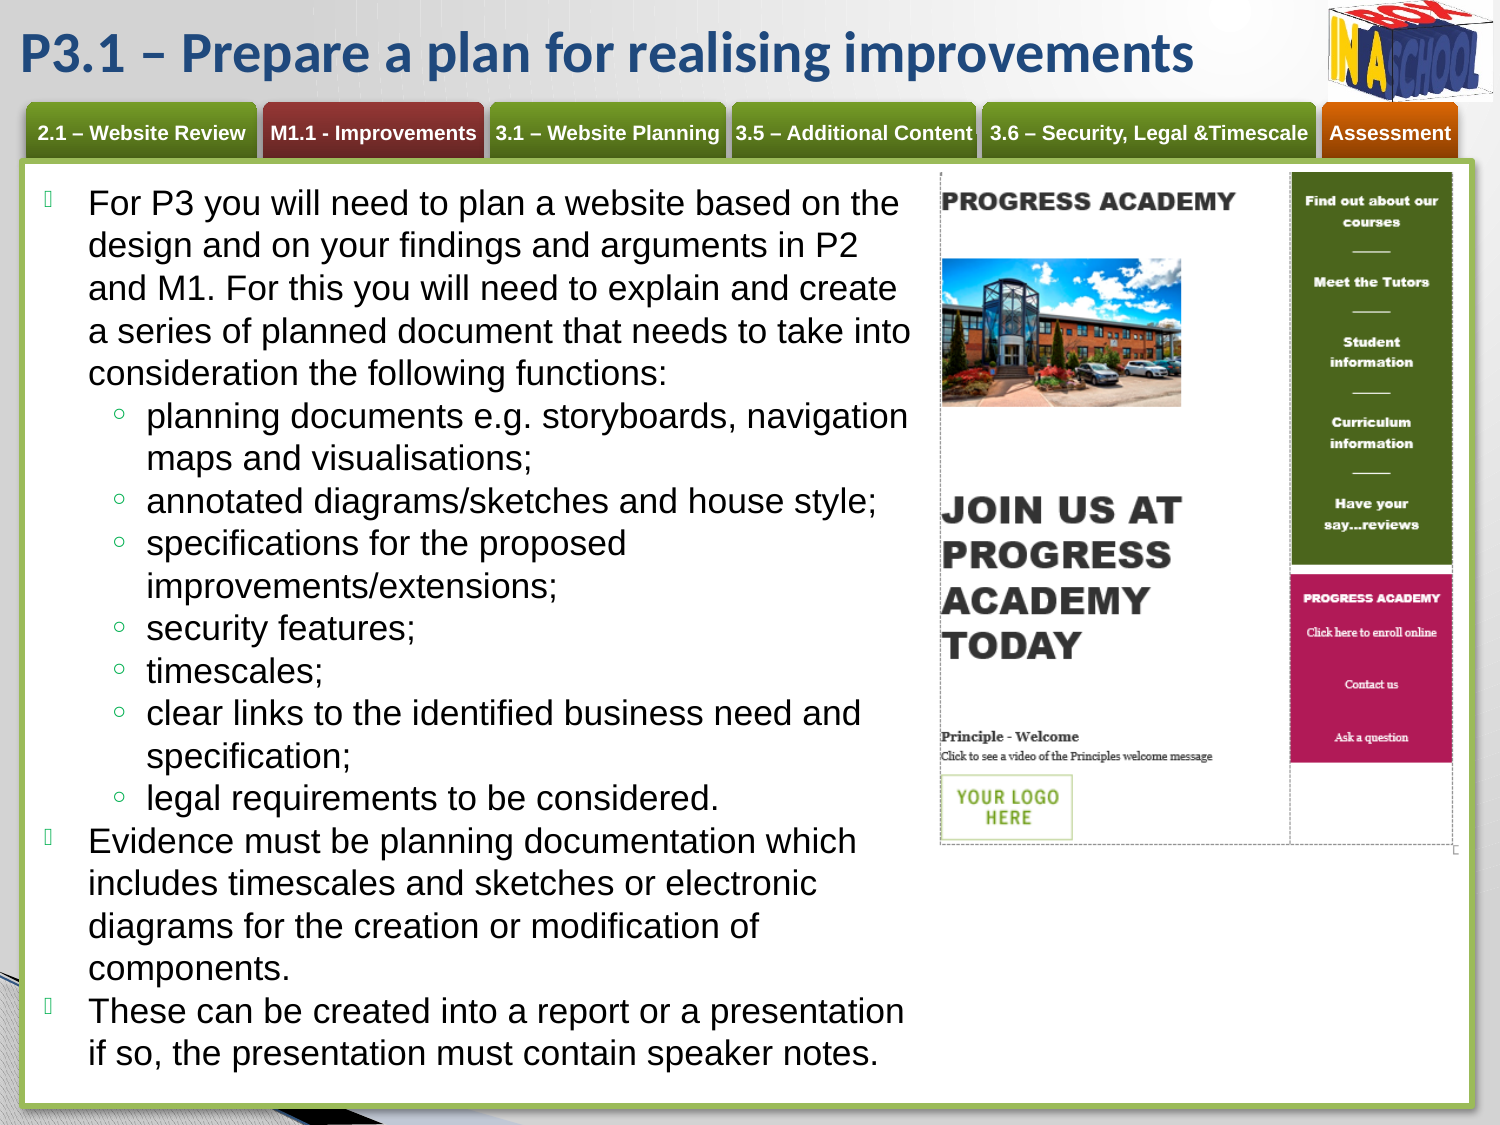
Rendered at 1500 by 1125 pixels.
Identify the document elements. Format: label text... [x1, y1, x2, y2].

picture [281, 1114, 303, 1125]
picture [1328, 0, 1494, 102]
title P3.1 – Prepare a plan for realising improvements [5, 7, 1306, 90]
picture [926, 172, 1459, 857]
list For P3 you will need to plan a website based on the design and on your findings and arguments in P2 and M1. For this you will need to explain and create a series of planned document that needs to take into consideration the following functions: planning documents e.g. storyboards, navigation maps and visualisations; annotated diagrams/sketches and house style; specifications for the proposed improvements/extensions; security features; timescales; clear links to the identified business need and specification; legal requirements to be considered. Evidence must be planning documentation which includes timescales and sketches or electronic diagrams for the creation or modification of components. These can be created into a report or a presentation if so, the presentation must contain speaker notes. [29, 172, 928, 1059]
